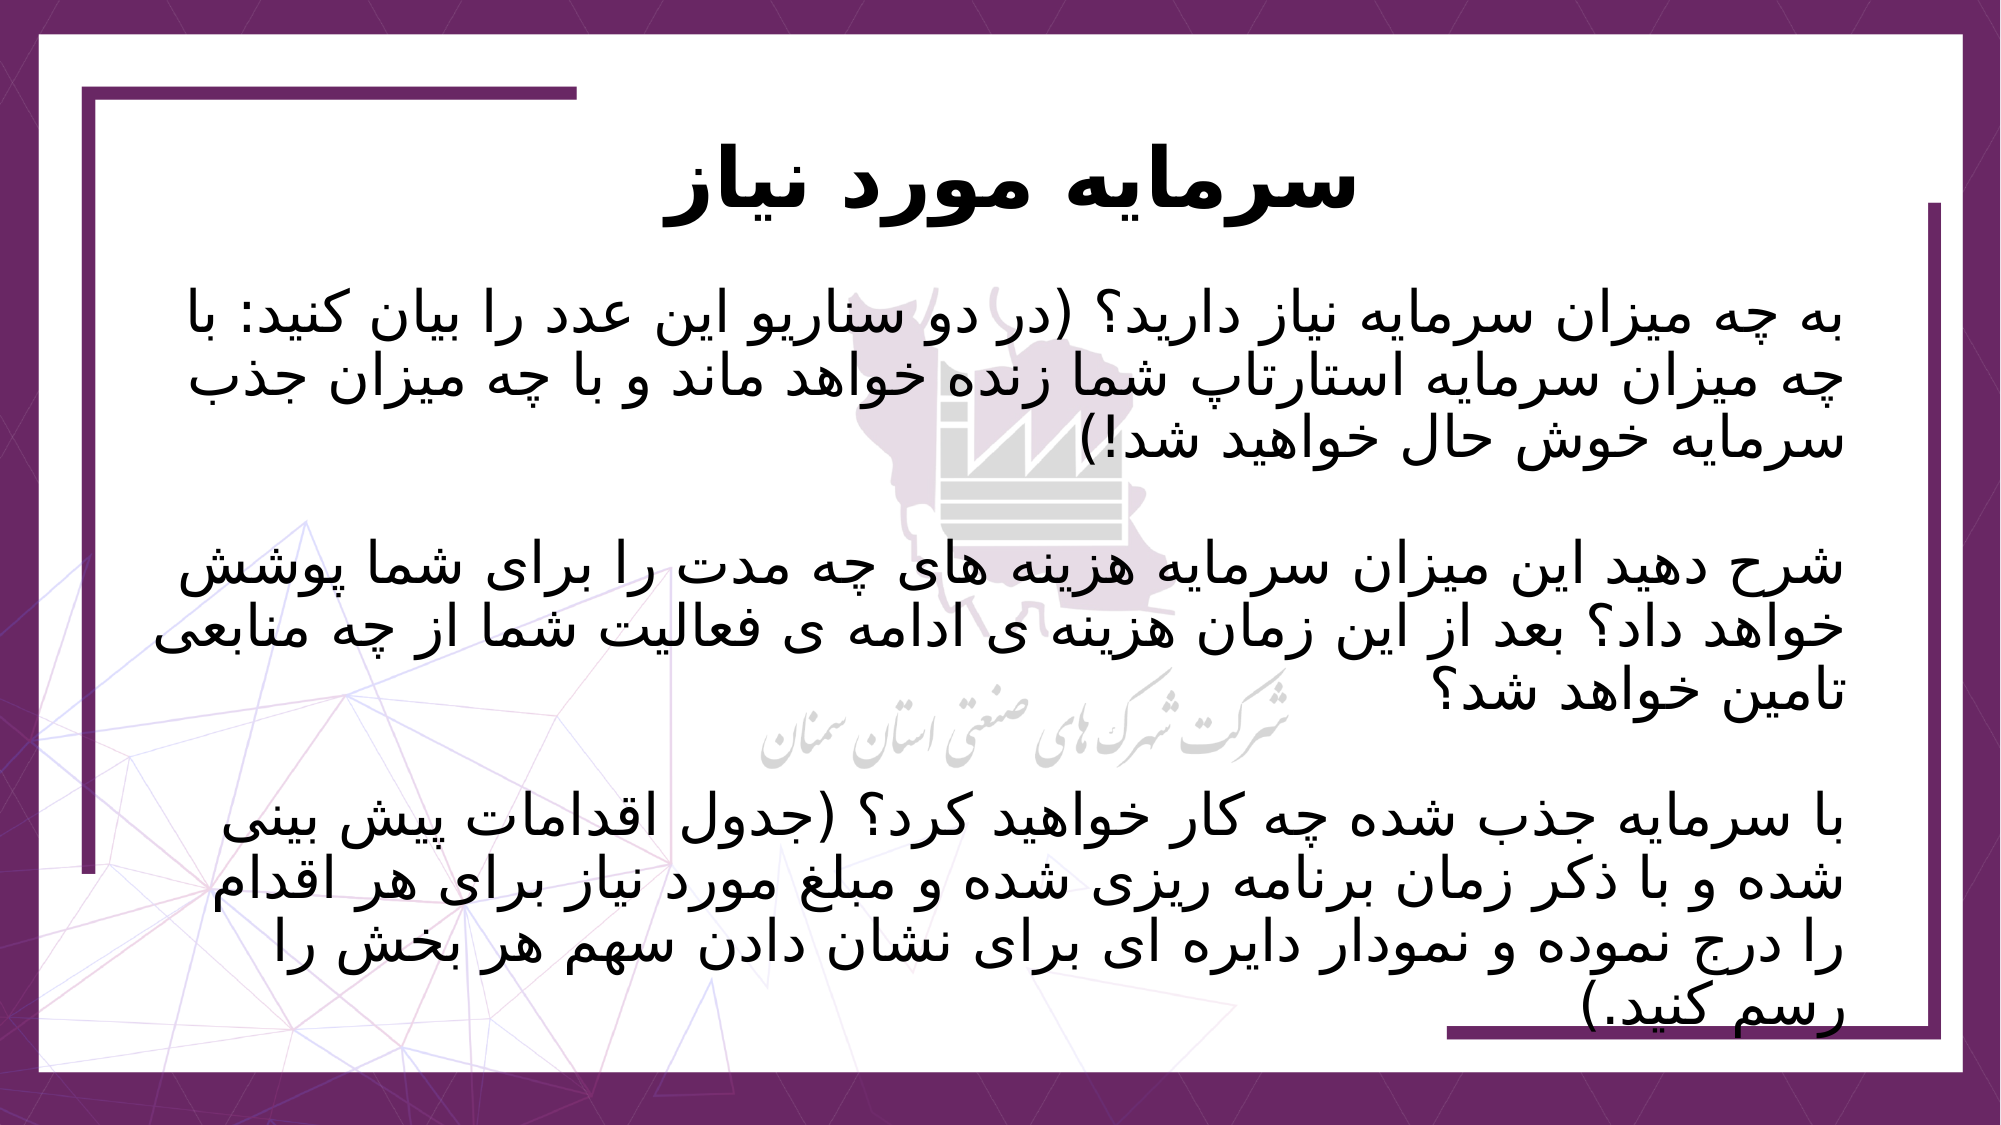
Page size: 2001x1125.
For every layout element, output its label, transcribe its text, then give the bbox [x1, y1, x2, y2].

title به چه ميزان سرمايه نياز داريد؟ (در دو سناريو اين عدد را بيان کنيد: با چه ميزان سرمايه استارتاپ شما زنده خواهد ماند و با چه ميزان جذب سرمايه خوش حال خواهيد شد!) شرح دهيد اين ميزان سرمايه هزينه های چه مدت را برای شما پوشش خواهد داد؟ بعد از اين زمان هزينه ی ادامه ی فعاليت شما از چه منابعی تامين خواهد شد؟ با سرمايه جذب شده چه کار خواهيد کرد؟ (جدول اقدامات پيش بينی شده و با ذکر زمان برنامه ريزی شده و مبلغ مورد نياز برای هر اقدام را درج نموده و نمودار دايره ای برای نشان دادن سهم هر بخش را رسم کنيد.) [137, 274, 1863, 964]
list سرمايه مورد نياز [137, 128, 1863, 250]
picture [0, 0, 2001, 1125]
